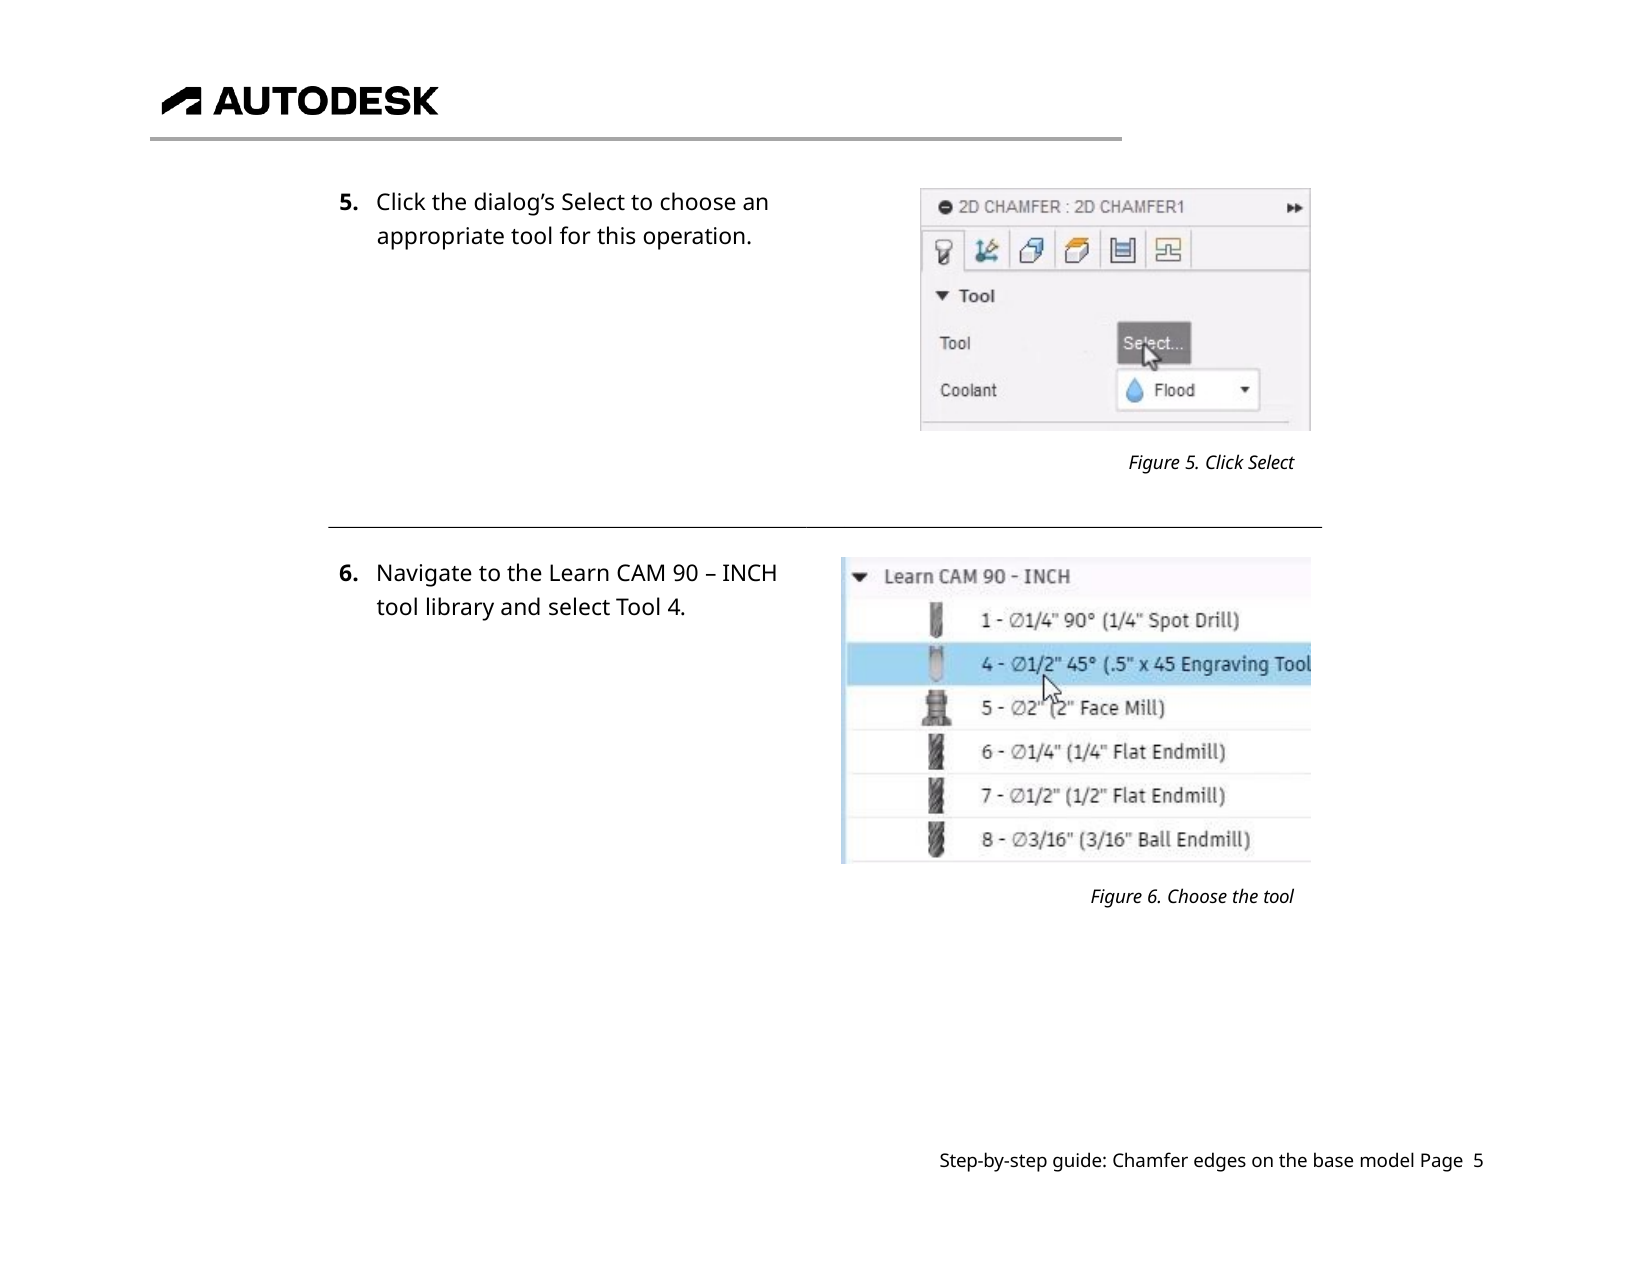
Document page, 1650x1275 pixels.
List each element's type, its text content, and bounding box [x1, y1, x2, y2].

text_box 5. Click the dialog’s Select to choose an appropriate tool for this operation. [337, 178, 778, 250]
picture [919, 188, 1311, 431]
picture [841, 557, 1311, 865]
text_box 6. Navigate to the Learn CAM 90 – INCH tool library and select Tool 4. [337, 549, 784, 621]
slide_number Step-by-step guide: Chamfer edges on the base model Page 20 [937, 1145, 1509, 1275]
picture [161, 86, 439, 115]
text_box Figure 6. Choose the tool [1088, 882, 1313, 907]
text_box Figure 5. Click Select [1126, 448, 1313, 473]
